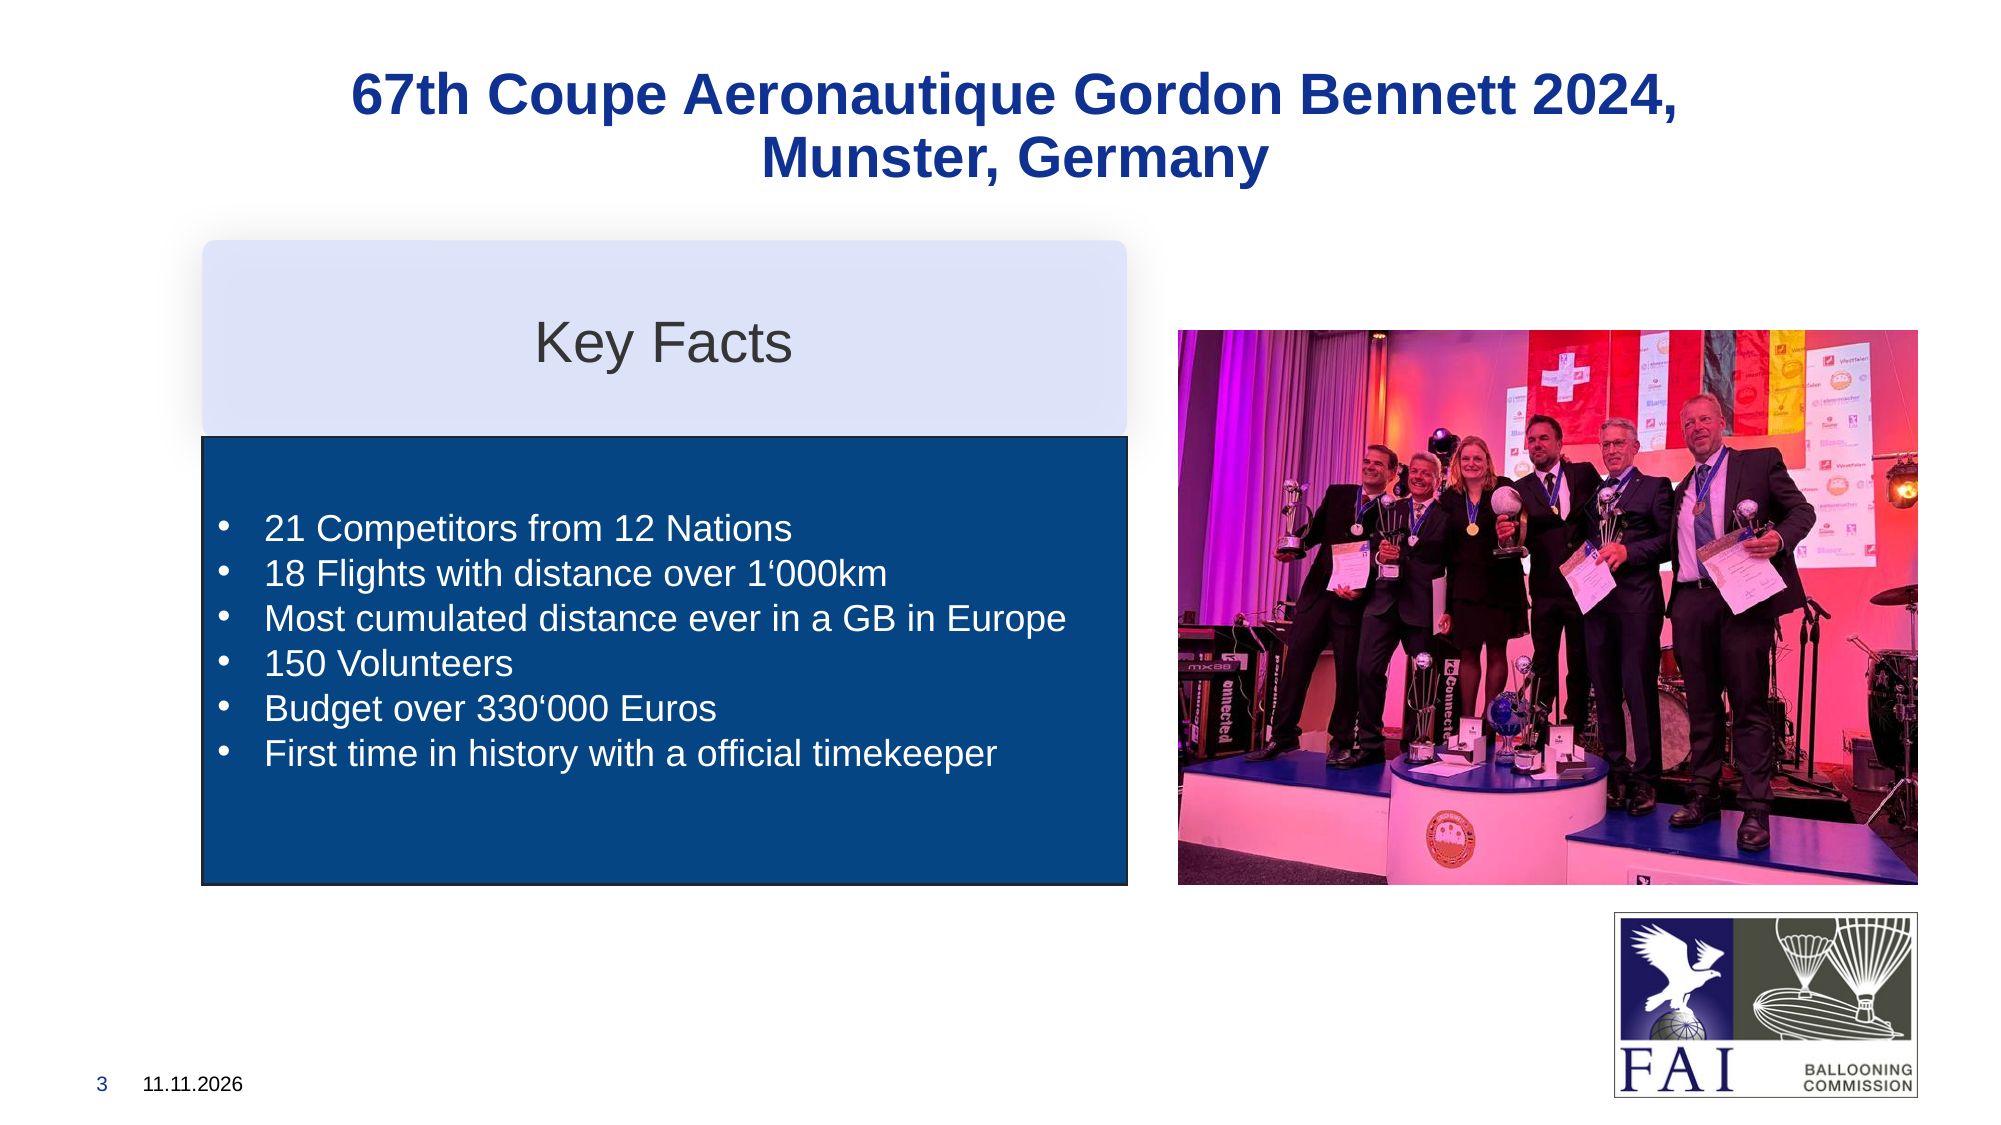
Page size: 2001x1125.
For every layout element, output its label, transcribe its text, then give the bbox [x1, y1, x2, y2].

slide_number 3 [96, 1070, 143, 1125]
text_box Key Facts [202, 240, 1127, 436]
picture [1614, 912, 1918, 1098]
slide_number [143, 1070, 256, 1125]
text_box 21 Competitors from 12 Nations 18 Flights with distance over 1‘000km Most cumulated distance ever in a GB in Europe 150 Volunteers Budget over 330‘000 Euros First time in history with a official timekeeper [201, 436, 1128, 886]
picture [1178, 330, 1918, 885]
title 67th Coupe Aeronautique Gordon Bennett 2024, Munster, Germany [223, 104, 1808, 191]
